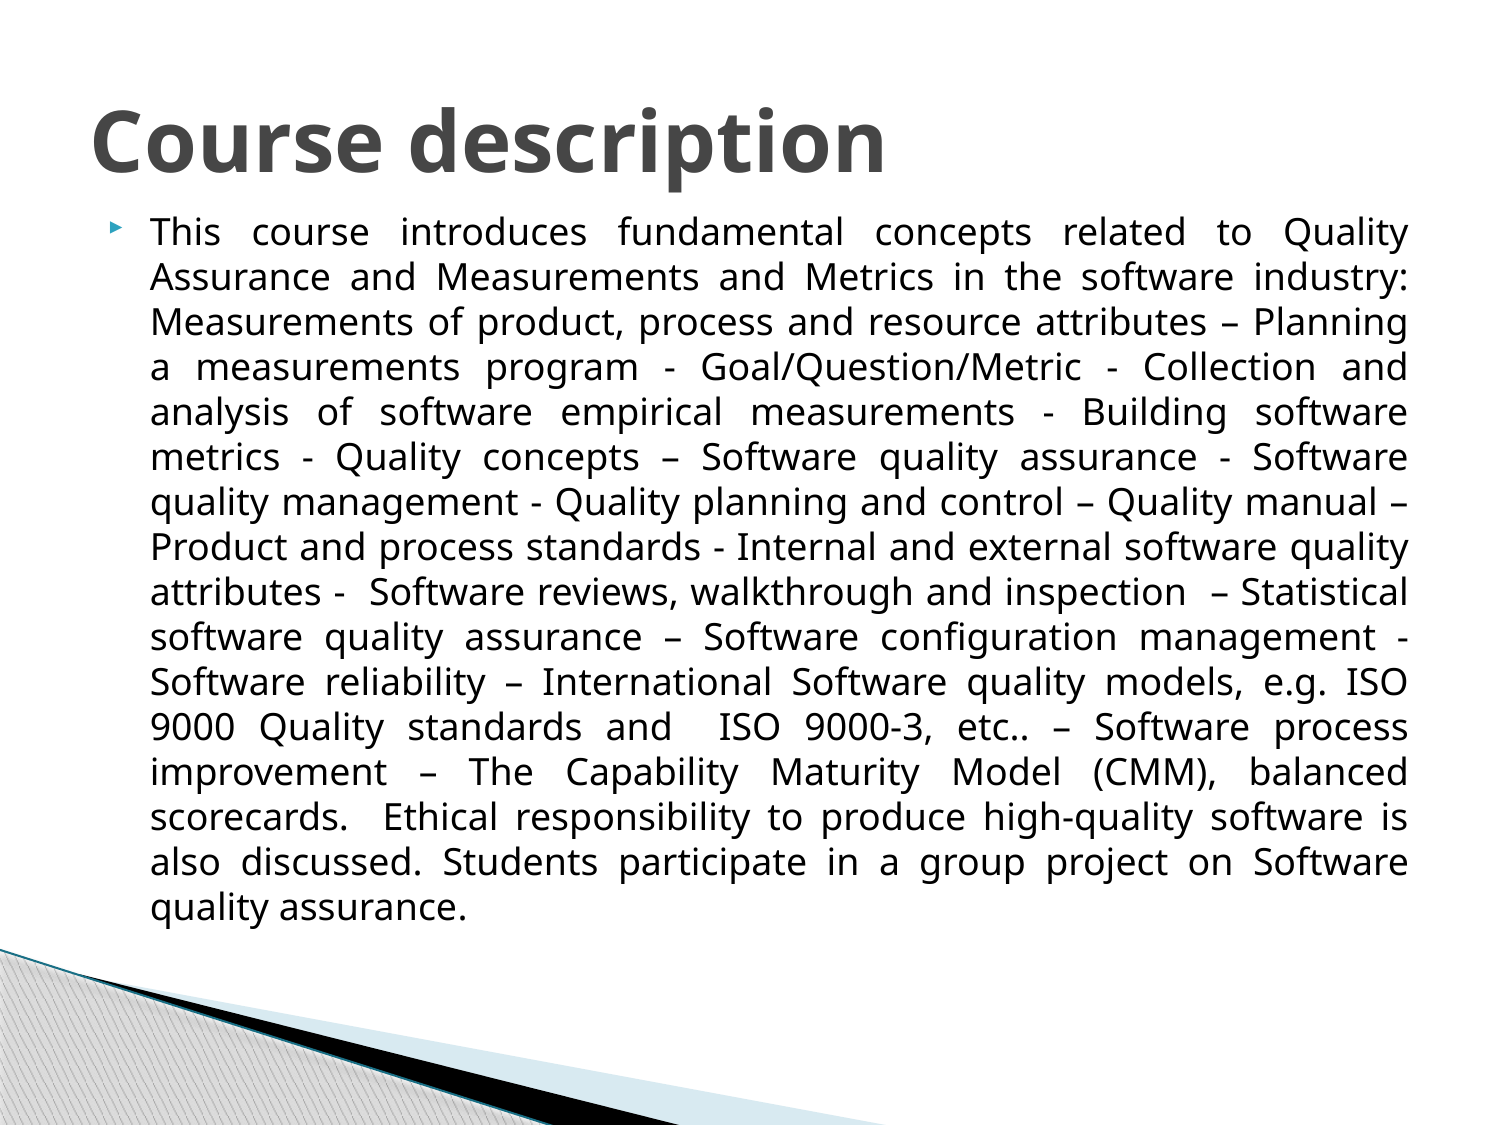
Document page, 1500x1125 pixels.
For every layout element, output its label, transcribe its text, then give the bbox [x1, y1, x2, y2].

title Course description [75, 45, 1425, 233]
list This course introduces fundamental concepts related to Quality Assurance and Measurements and Metrics in the software industry: Measurements of product, process and resource attributes – Planning a measurements program - Goal/Question/Metric - Collection and analysis of software empirical measurements - Building software metrics - Quality concepts – Software quality assurance - Software quality management - Quality planning and control – Quality manual – Product and process standards - Internal and external software quality attributes - Software reviews, walkthrough and inspection – Statistical software quality assurance – Software configuration management - Software reliability – International Software quality models, e.g. ISO 9000 Quality standards and ISO 9000-3, etc.. – Software process improvement – The Capability Maturity Model (CMM), balanced scorecards. Ethical responsibility to produce high-quality software is also discussed. Students participate in a group project on Software quality assurance. [74, 199, 1426, 1008]
